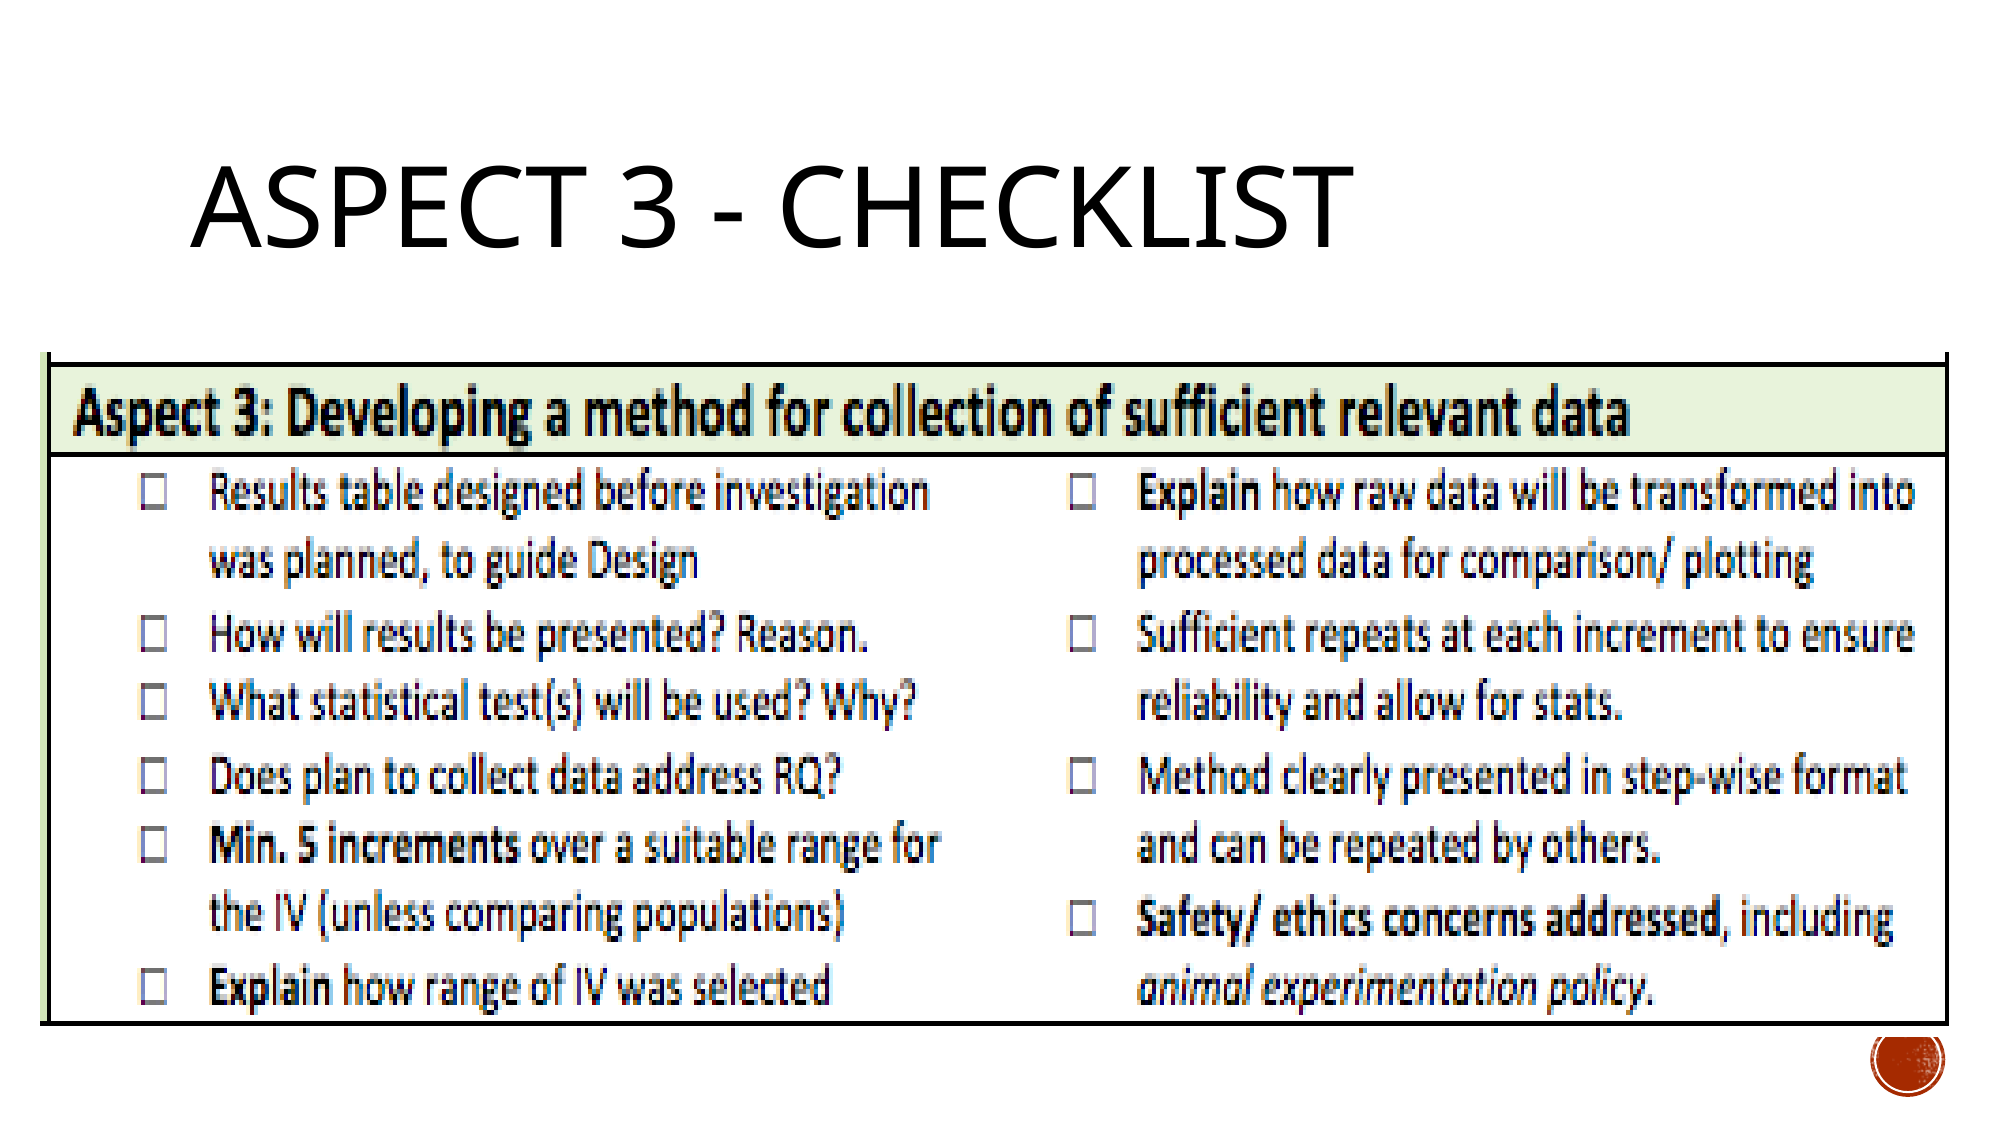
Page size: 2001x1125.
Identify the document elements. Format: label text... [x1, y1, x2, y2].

picture [41, 353, 1959, 1035]
title Aspect 3 - checklist [175, 79, 1826, 344]
